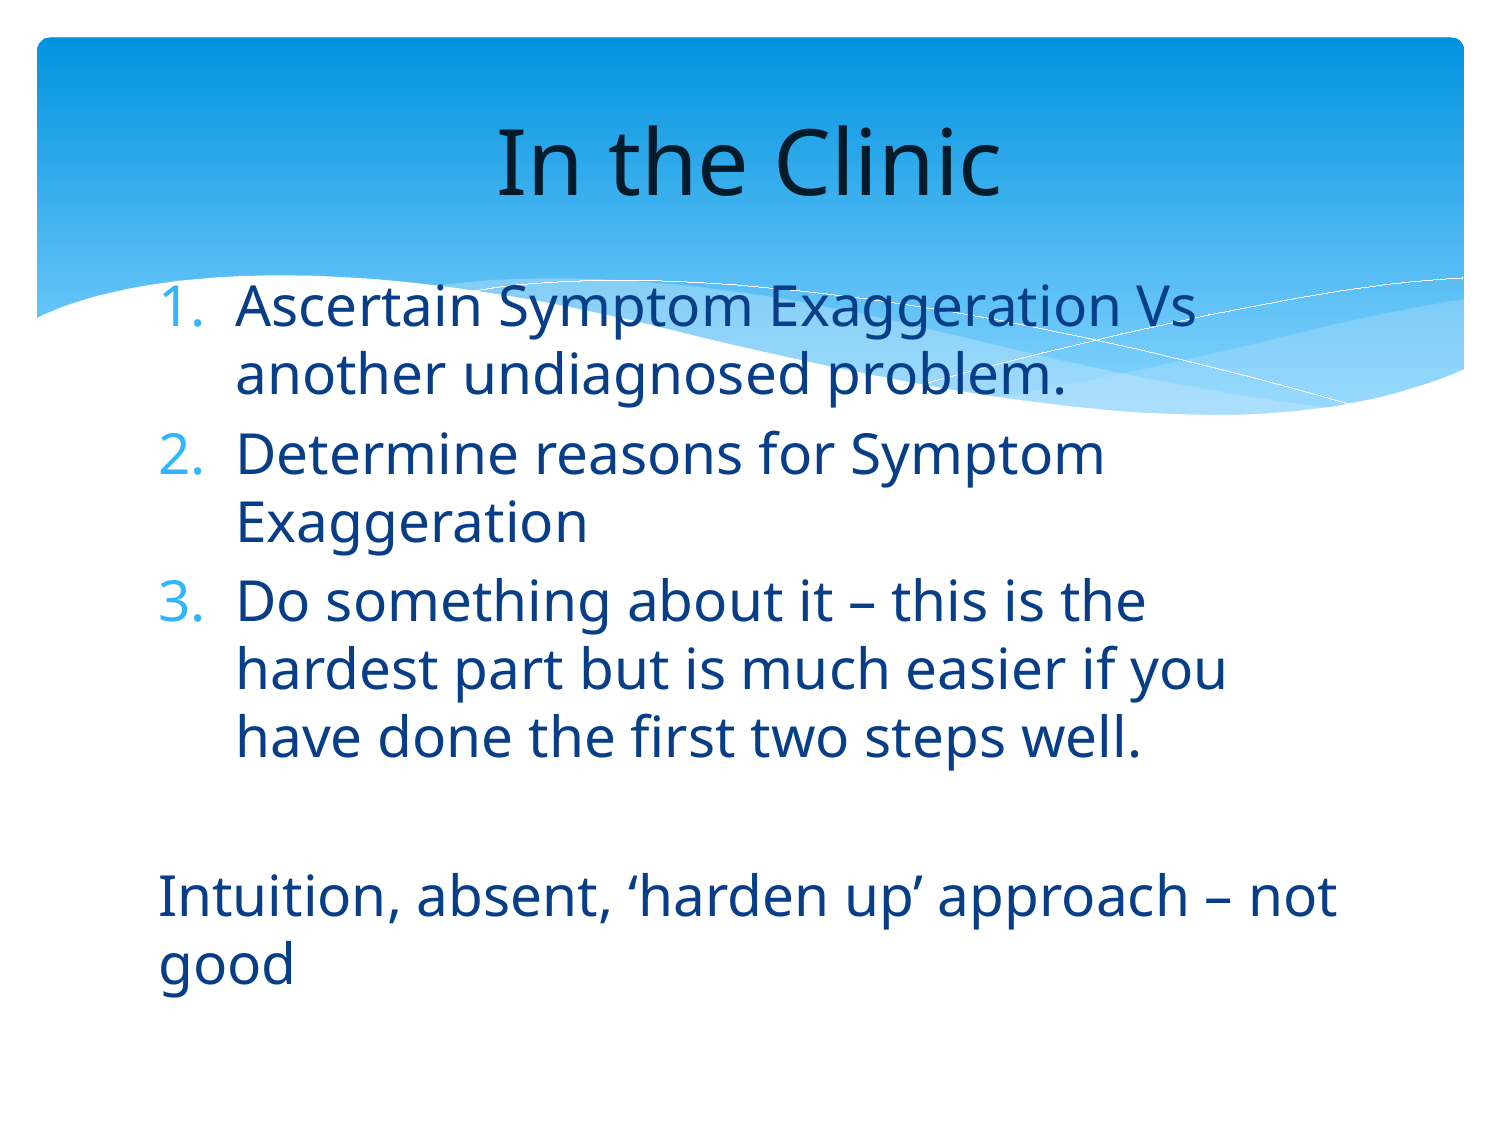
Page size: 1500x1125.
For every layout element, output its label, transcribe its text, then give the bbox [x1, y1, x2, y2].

title In the Clinic [75, 55, 1425, 261]
list Ascertain Symptom Exaggeration Vs another undiagnosed problem. Determine reasons for Symptom Exaggeration Do something about it – this is the hardest part but is much easier if you have done the first two steps well. Intuition, absent, ‘harden up’ approach – not good [143, 262, 1359, 1005]
